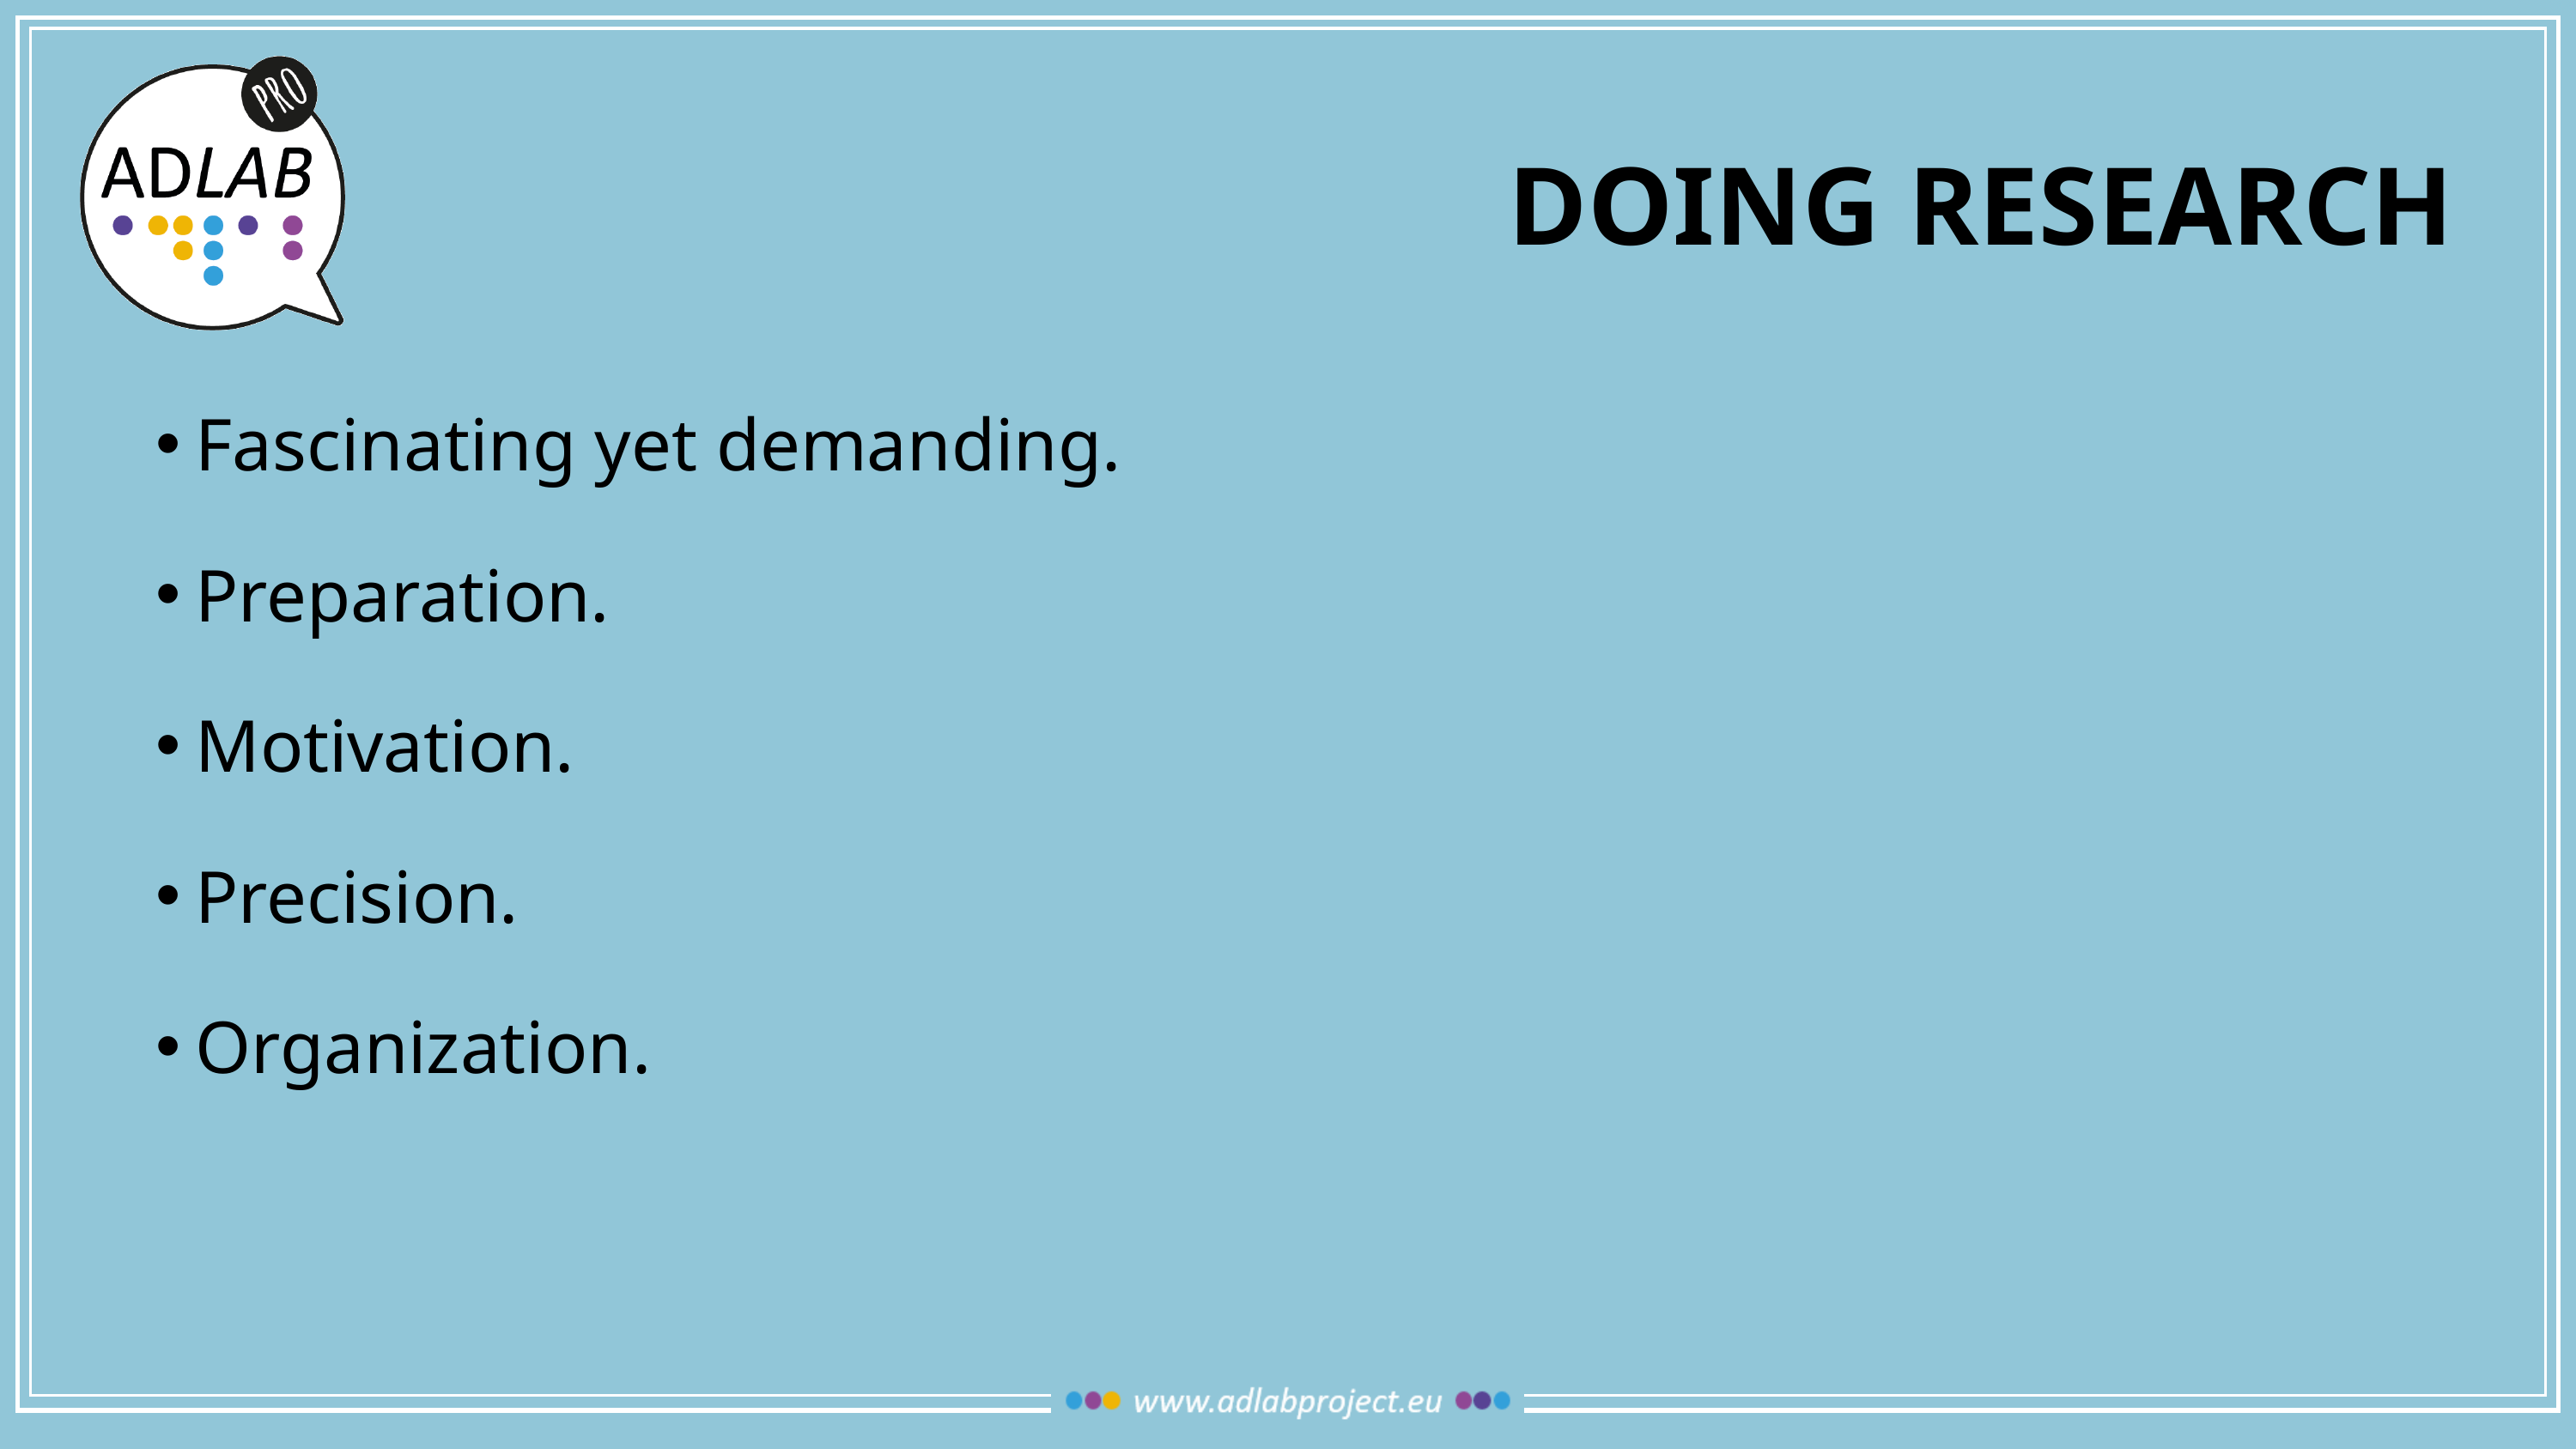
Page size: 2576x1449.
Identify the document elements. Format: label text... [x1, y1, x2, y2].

picture [1051, 1378, 1524, 1429]
title Doing research [384, 70, 2467, 350]
picture [72, 49, 353, 330]
list Fascinating yet demanding. Preparation. Motivation. Precision. Organization. [143, 350, 2467, 1056]
